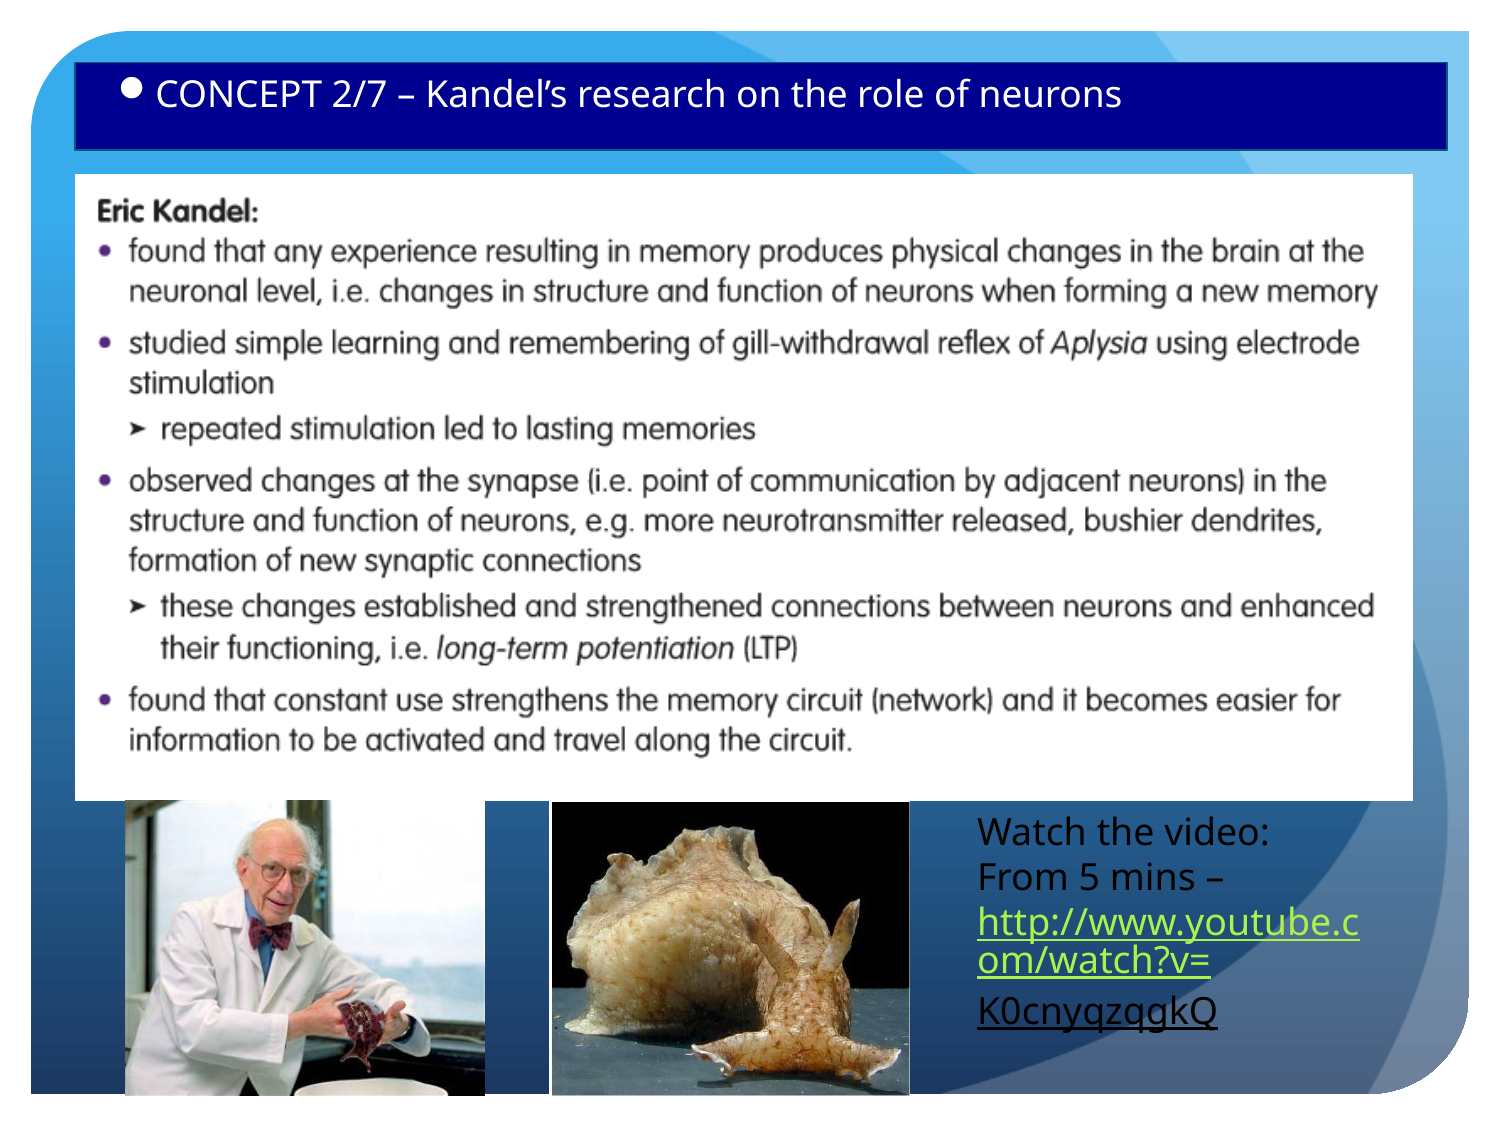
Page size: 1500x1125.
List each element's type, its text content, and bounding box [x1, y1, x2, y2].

text_box [74, 62, 102, 151]
text_box [1372, 62, 1448, 151]
picture [24, 30, 1473, 1096]
text_box Watch the video: From 5 mins – http://www.youtube.com/watch?v=K0cnyqzqgkQ [962, 801, 1398, 1008]
list CONCEPT 2/7 – Kandel’s research on the role of neurons [102, 62, 1372, 85]
text_box [99, 85, 1398, 174]
